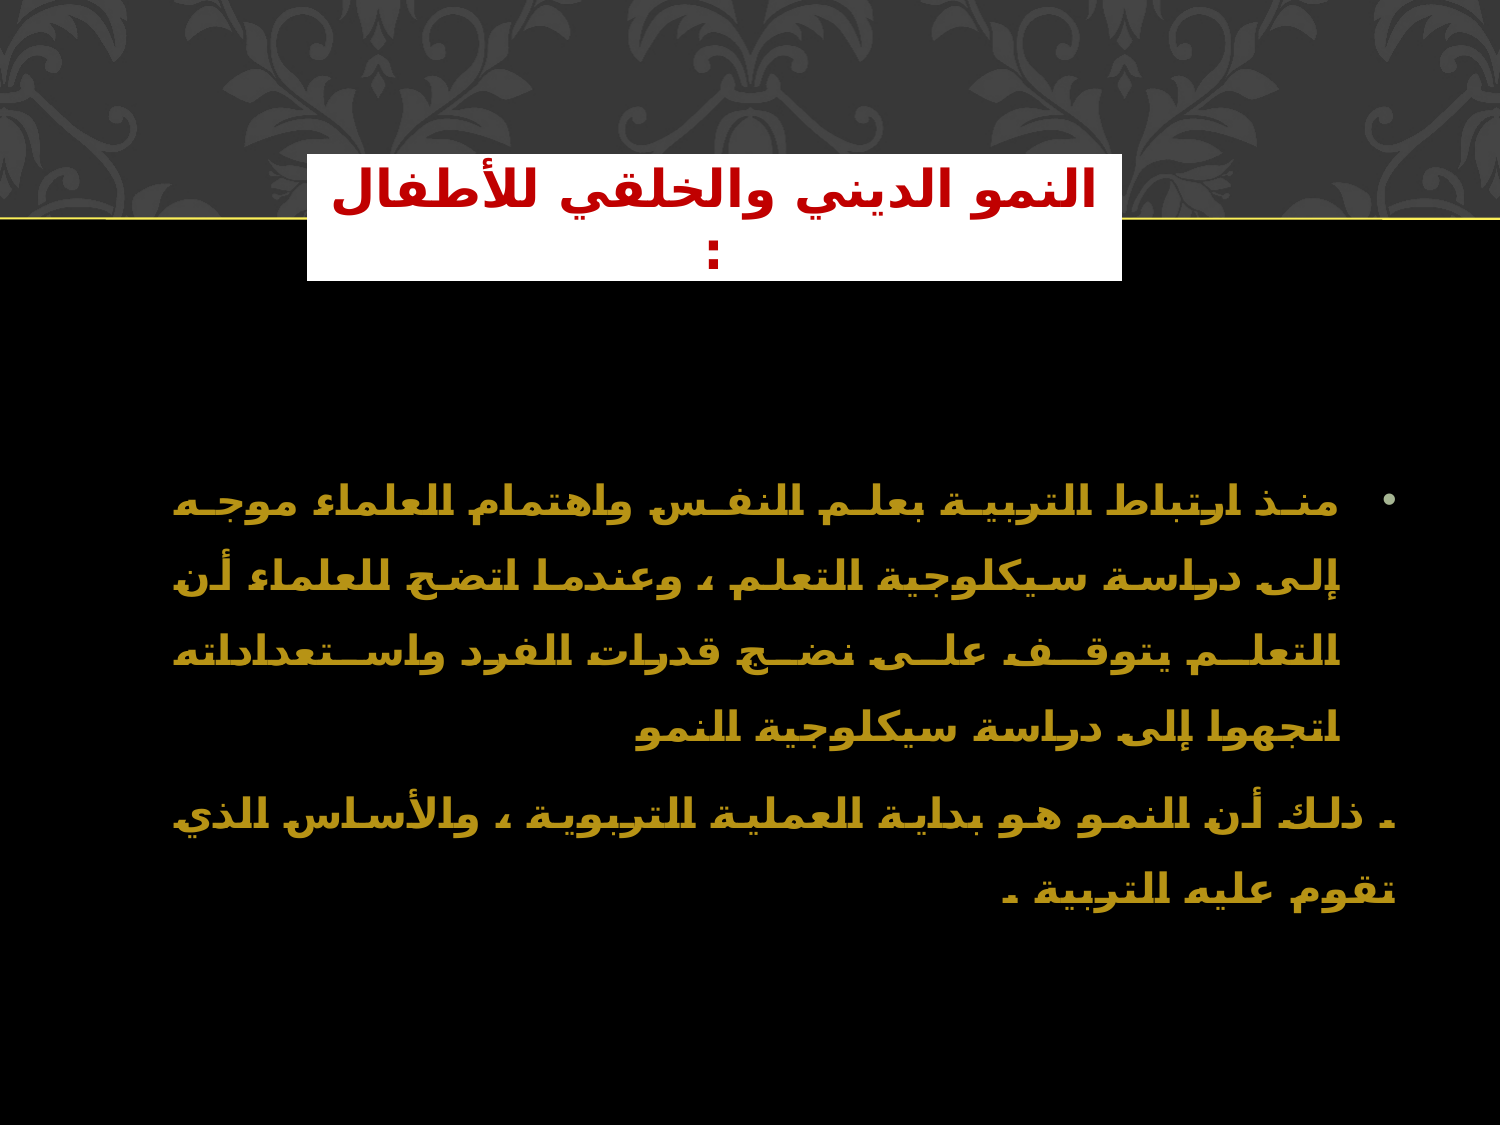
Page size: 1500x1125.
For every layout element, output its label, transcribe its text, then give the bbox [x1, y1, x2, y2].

title النمو الديني والخلقي للأطفال : [307, 154, 1122, 281]
list منذ ارتباط التربية بعلم النفس واهتمام العلماء موجه إلى دراسة سيكلوجية التعلم ، وعندما اتضح للعلماء أن التعلم يتوقف على نضج قدرات الفرد واستعداداته اتجهوا إلى دراسة سيكلوجية النمو . ذلك أن النمو هو بداية العملية التربوية ، والأساس الذي تقوم عليه التربية . [159, 314, 1412, 1047]
